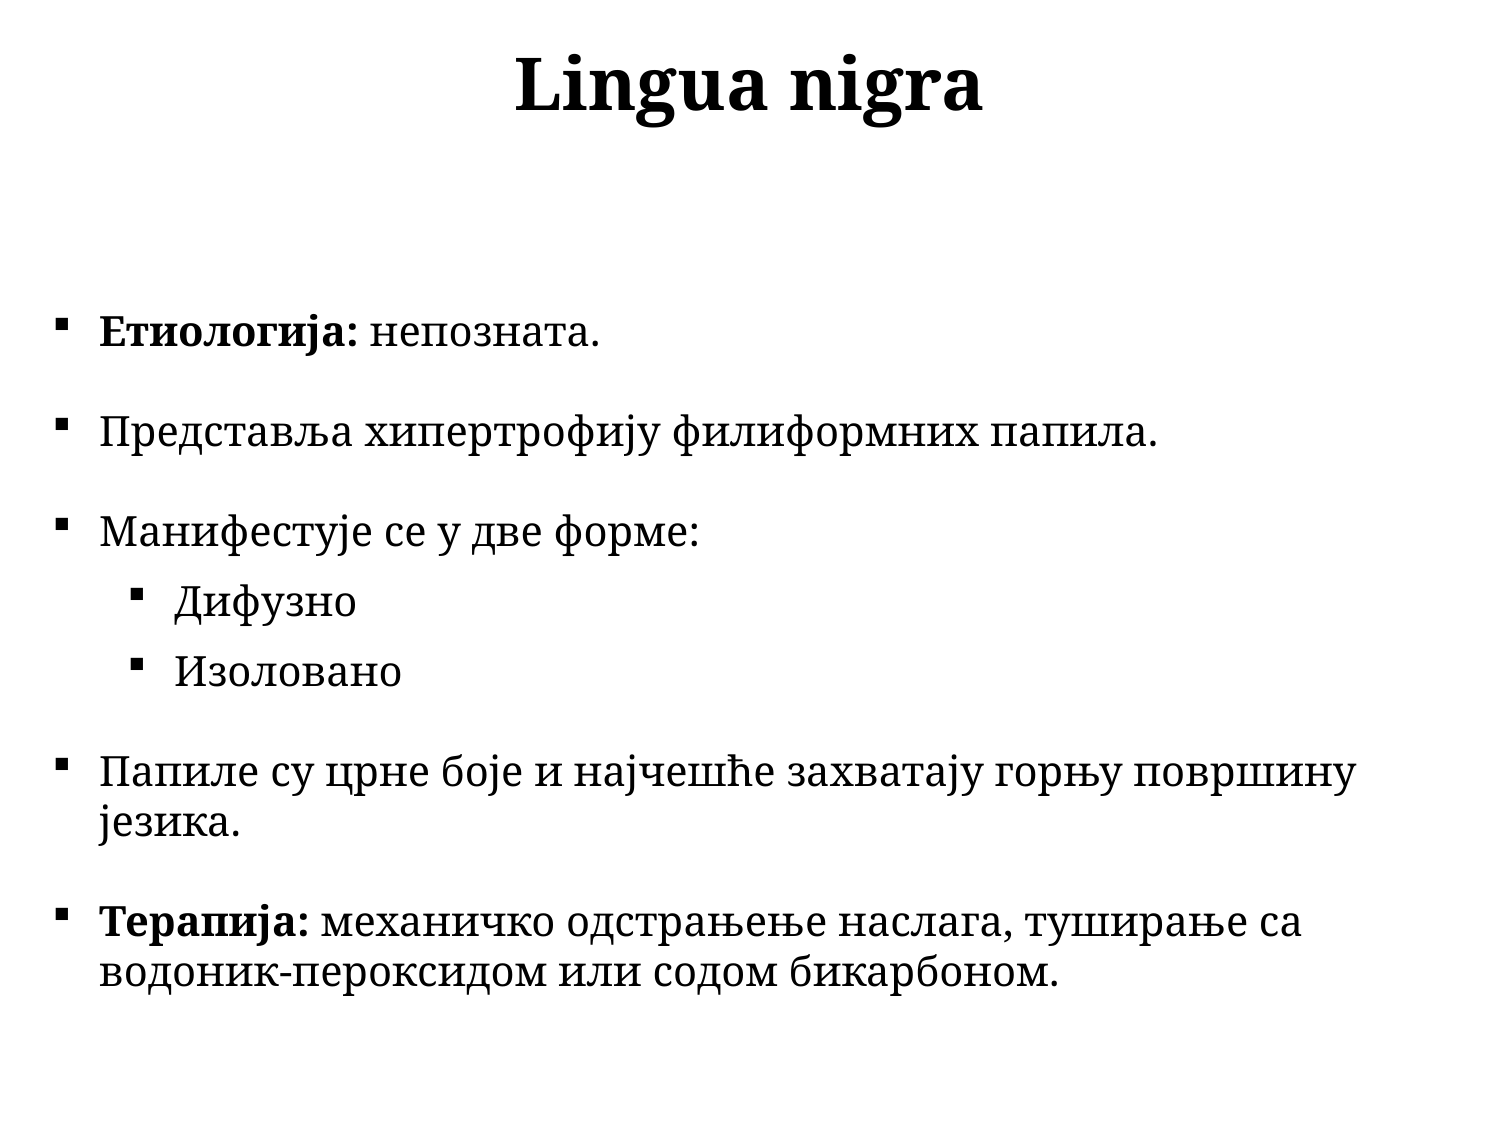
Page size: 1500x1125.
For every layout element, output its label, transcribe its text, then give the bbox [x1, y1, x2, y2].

text_box Lingua nigra [0, 12, 1500, 151]
text_box Етиологија: непозната. Представља хипертрофију филиформних папила. Манифестује се у две форме: Дифузно Изоловано Папиле су црне боје и најчешће захватају горњу површину језика. Терапија: механичко одстрањење наслага, туширање са водоник-пероксидом или содом бикарбоном. [37, 187, 1488, 1053]
